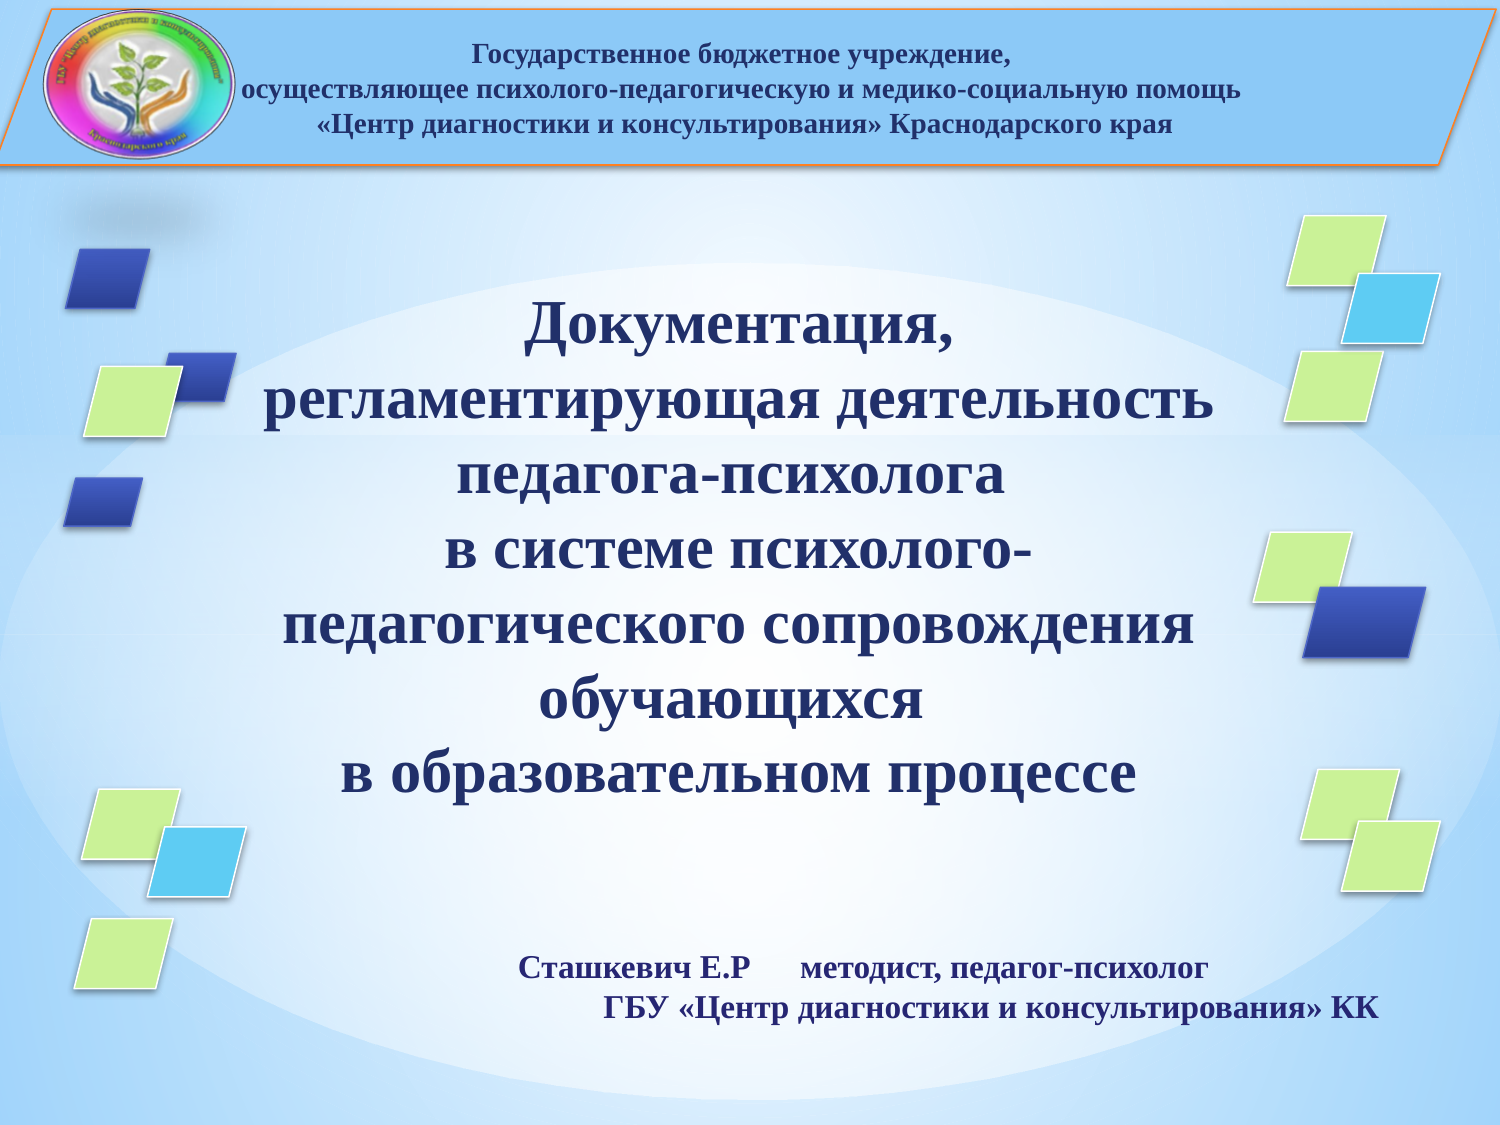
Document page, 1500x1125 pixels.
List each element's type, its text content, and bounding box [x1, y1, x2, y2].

text_box [1340, 820, 1442, 892]
text_box [82, 365, 184, 438]
text_box [1286, 214, 1387, 287]
text_box Государственное бюджетное учреждение, осуществляющее психолого-педагогическую и медико-социальную помощь «Центр диагностики и консультирования» Краснодарского края [285, 8, 1497, 166]
text_box [63, 477, 144, 527]
text_box [80, 788, 182, 861]
text_box [1252, 531, 1354, 603]
text_box Документация, регламентирующая деятельность педагога-психолога в системе психолого-педагогического сопровождения обучающихся в образовательном процессе [234, 273, 1244, 813]
text_box [1283, 350, 1384, 423]
text_box [1299, 768, 1401, 841]
text_box [165, 352, 234, 403]
text_box [146, 826, 248, 898]
picture [0, 7, 282, 300]
text_box [73, 917, 174, 990]
text_box [1302, 586, 1427, 659]
text_box Сташкевич Е.Р методист, педагог-психолог ГБУ «Центр диагностики и консультирования» КК [164, 857, 1423, 1033]
text_box [1340, 272, 1442, 345]
